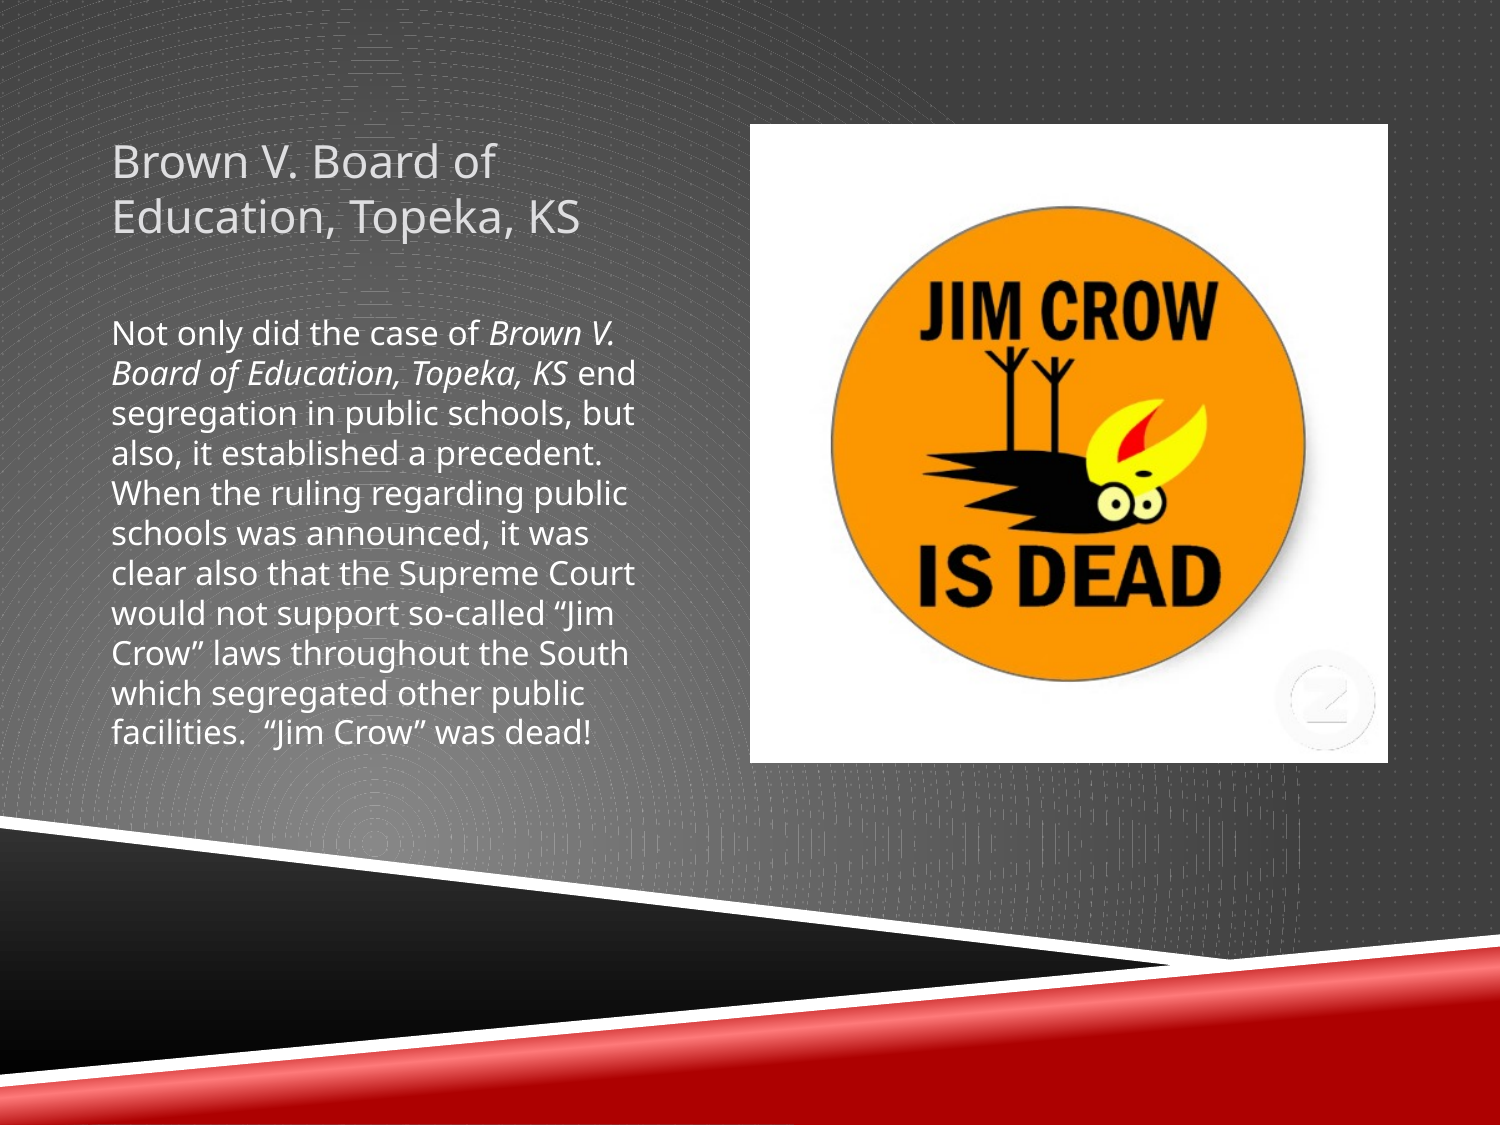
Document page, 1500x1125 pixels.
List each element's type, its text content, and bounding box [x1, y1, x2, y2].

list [749, 124, 1388, 763]
list Not only did the case of Brown V. Board of Education, Topeka, KS end segregation in public schools, but also, it established a precedent. When the ruling regarding public schools was announced, it was clear also that the Supreme Court would not support so-called “Jim Crow” laws throughout the South which segregated other public facilities. “Jim Crow” was dead! [110, 250, 666, 791]
title Brown V. Board of Education, Topeka, KS [111, 99, 666, 250]
